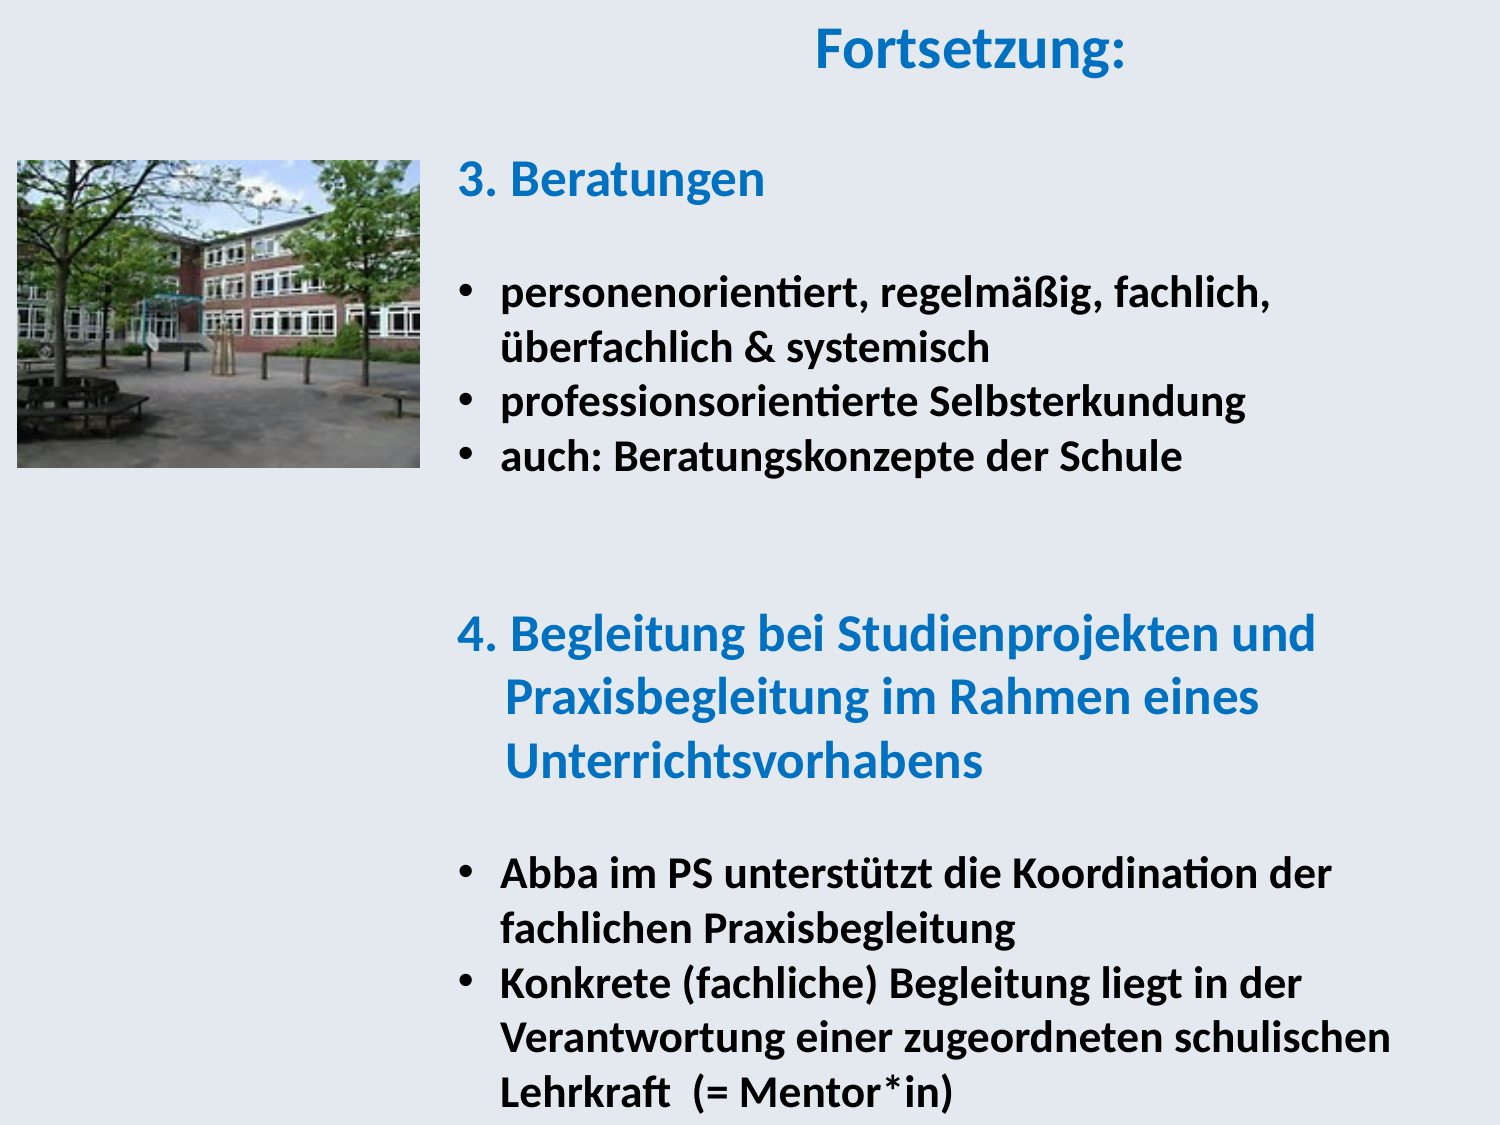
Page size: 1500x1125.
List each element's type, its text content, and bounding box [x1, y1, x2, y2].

list Fortsetzung: 3. Beratungen personenorientiert, regelmäßig, fachlich, überfachlich & systemisch professionsorientierte Selbsterkundung auch: Beratungskonzepte der Schule 4. Begleitung bei Studienprojekten und Praxisbegleitung im Rahmen eines Unterrichtsvorhabens Abba im PS unterstützt die Koordination der fachlichen Praxisbegleitung Konkrete (fachliche) Begleitung liegt in der Verantwortung einer zugeordneten schulischen Lehrkraft (= Mentor*in) [442, 0, 1500, 1125]
picture [17, 160, 420, 469]
